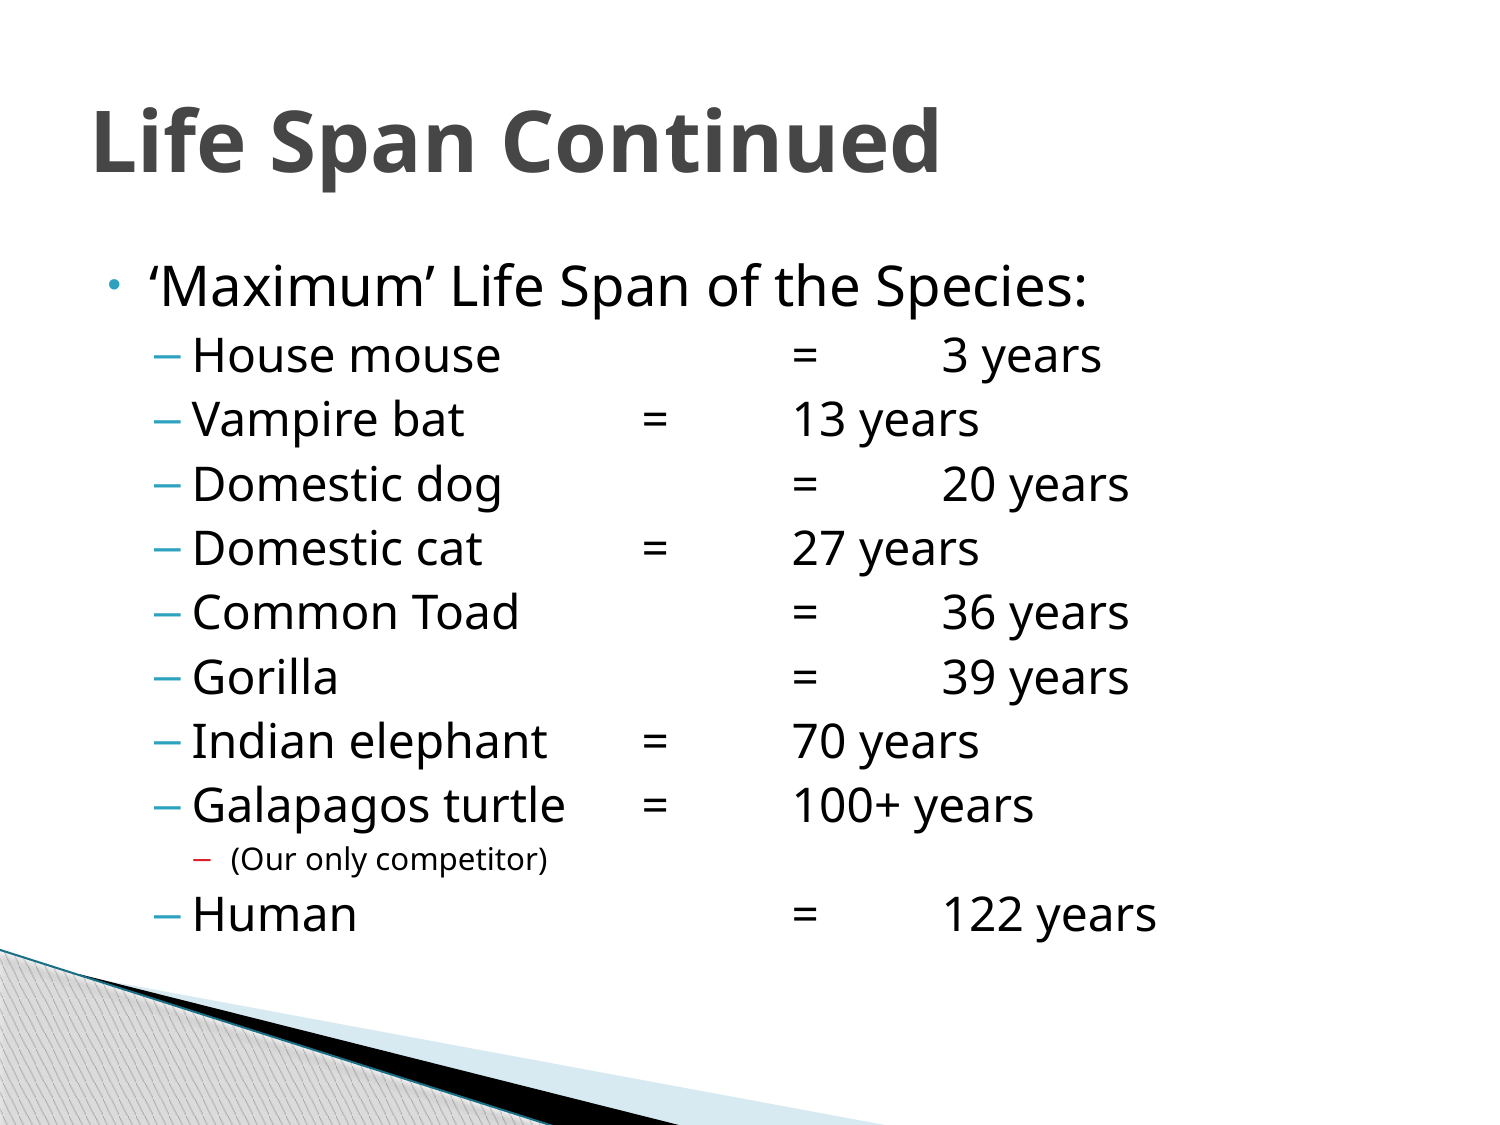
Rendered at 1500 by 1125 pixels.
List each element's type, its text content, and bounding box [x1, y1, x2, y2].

title Life Span Continued [75, 45, 1425, 233]
list ‘Maximum’ Life Span of the Species: House mouse = 3 years Vampire bat = 13 years Domestic dog = 20 years Domestic cat = 27 years Common Toad = 36 years Gorilla = 39 years Indian elephant = 70 years Galapagos turtle = 100+ years (Our only competitor) Human = 122 years [75, 243, 1425, 986]
